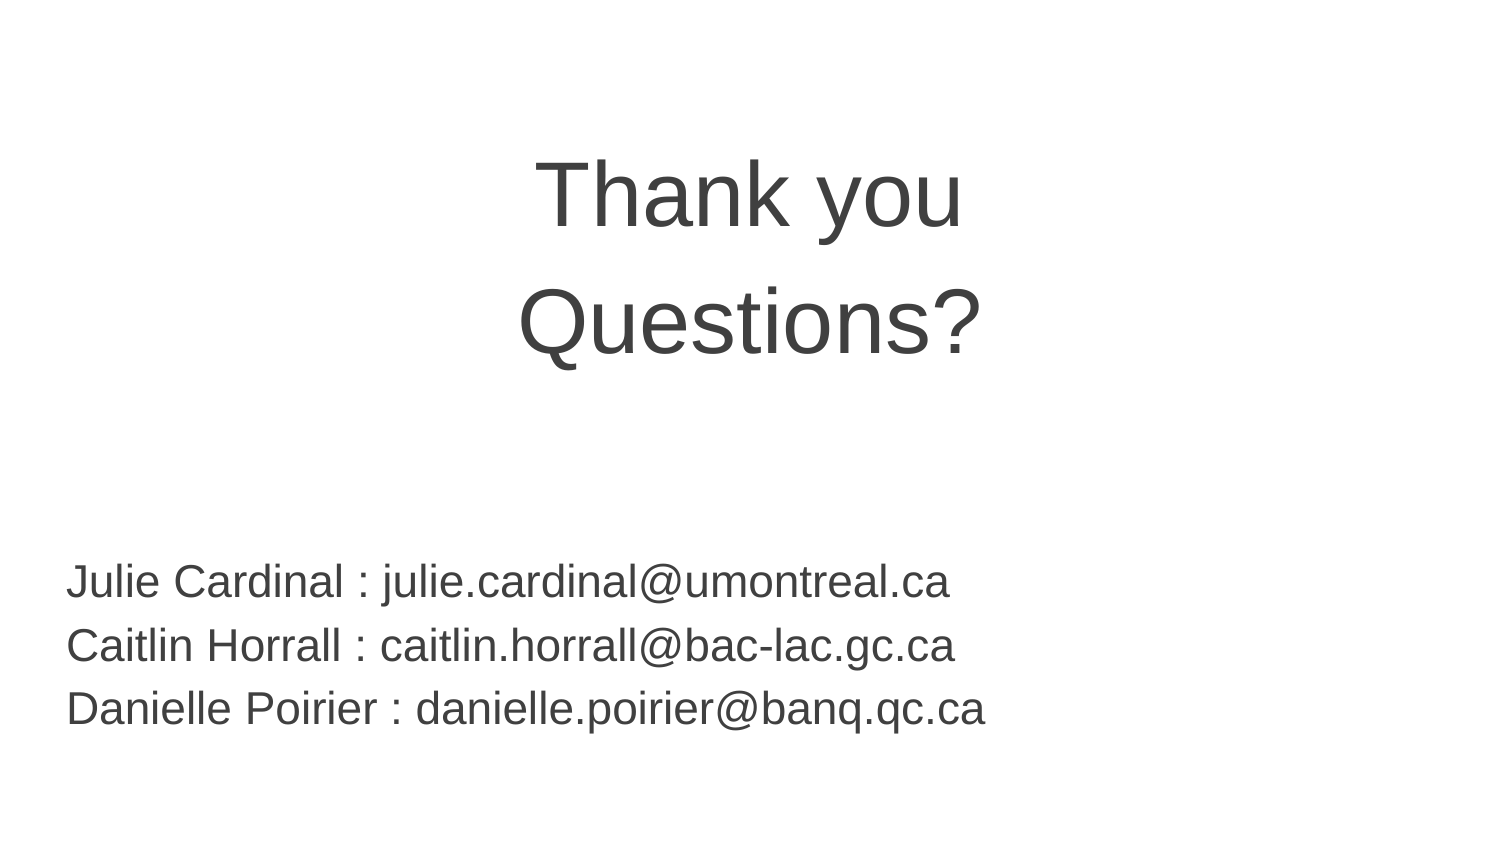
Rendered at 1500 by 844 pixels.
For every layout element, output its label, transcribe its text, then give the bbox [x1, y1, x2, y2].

list Thank you Questions? Julie Cardinal : julie.cardinal@umontreal.ca Caitlin Horrall : caitlin.horrall@bac-lac.gc.ca Danielle Poirier : danielle.poirier@banq.qc.ca [51, 103, 1449, 750]
